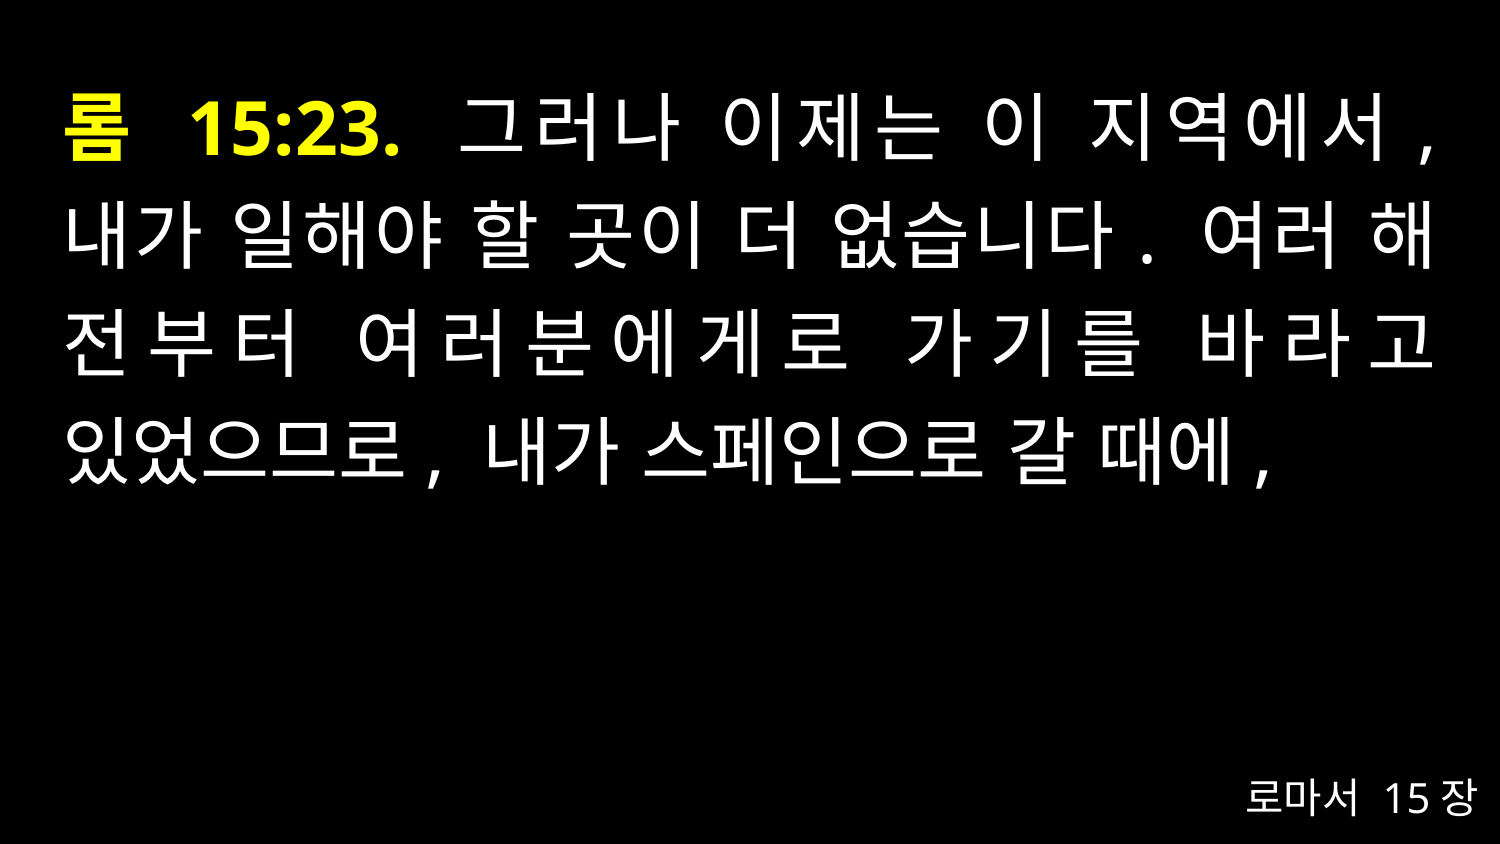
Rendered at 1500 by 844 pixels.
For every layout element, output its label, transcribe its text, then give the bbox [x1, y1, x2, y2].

subtitle 로마서 15장 [916, 770, 1500, 844]
title 롬 15:23. 그러나 이제는 이 지역에서, 내가 일해야 할 곳이 더 없습니다. 여러 해 전부터 여러분에게로 가기를 바라고 있었으므로, 내가 스페인으로 갈 때에, [0, 0, 1500, 844]
